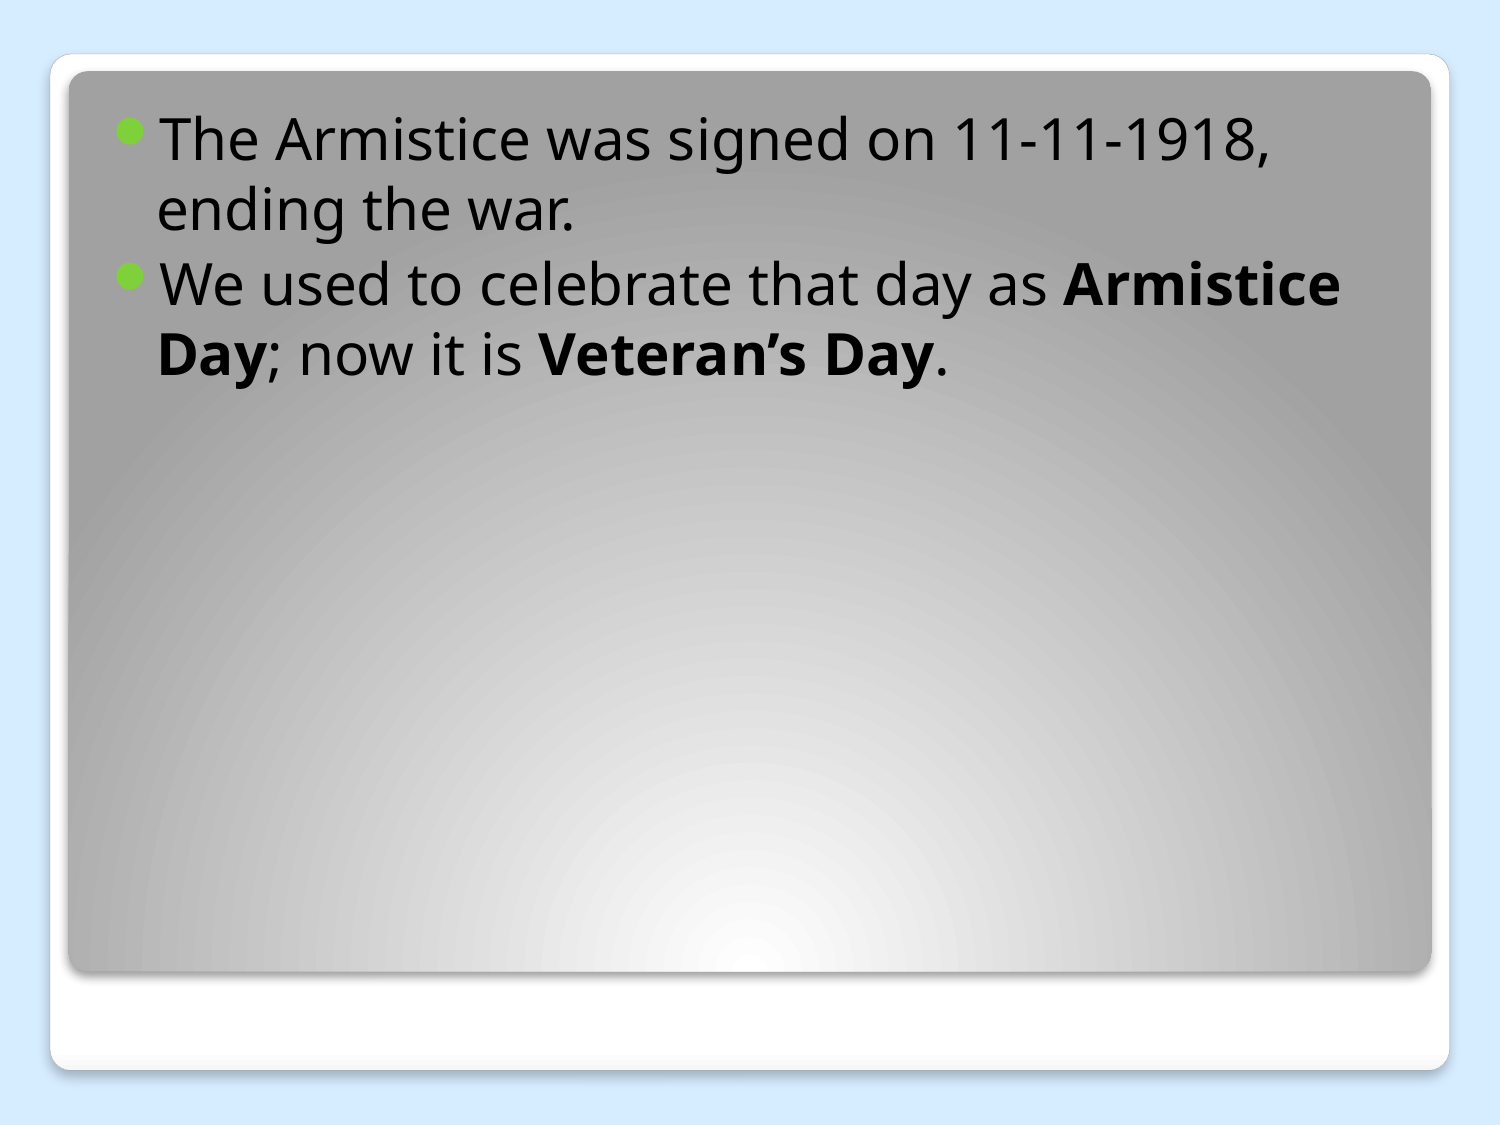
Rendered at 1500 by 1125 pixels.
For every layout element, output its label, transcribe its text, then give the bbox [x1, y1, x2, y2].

list The Armistice was signed on 11-11-1918, ending the war. We used to celebrate that day as Armistice Day; now it is Veteran’s Day. [82, 86, 1425, 774]
